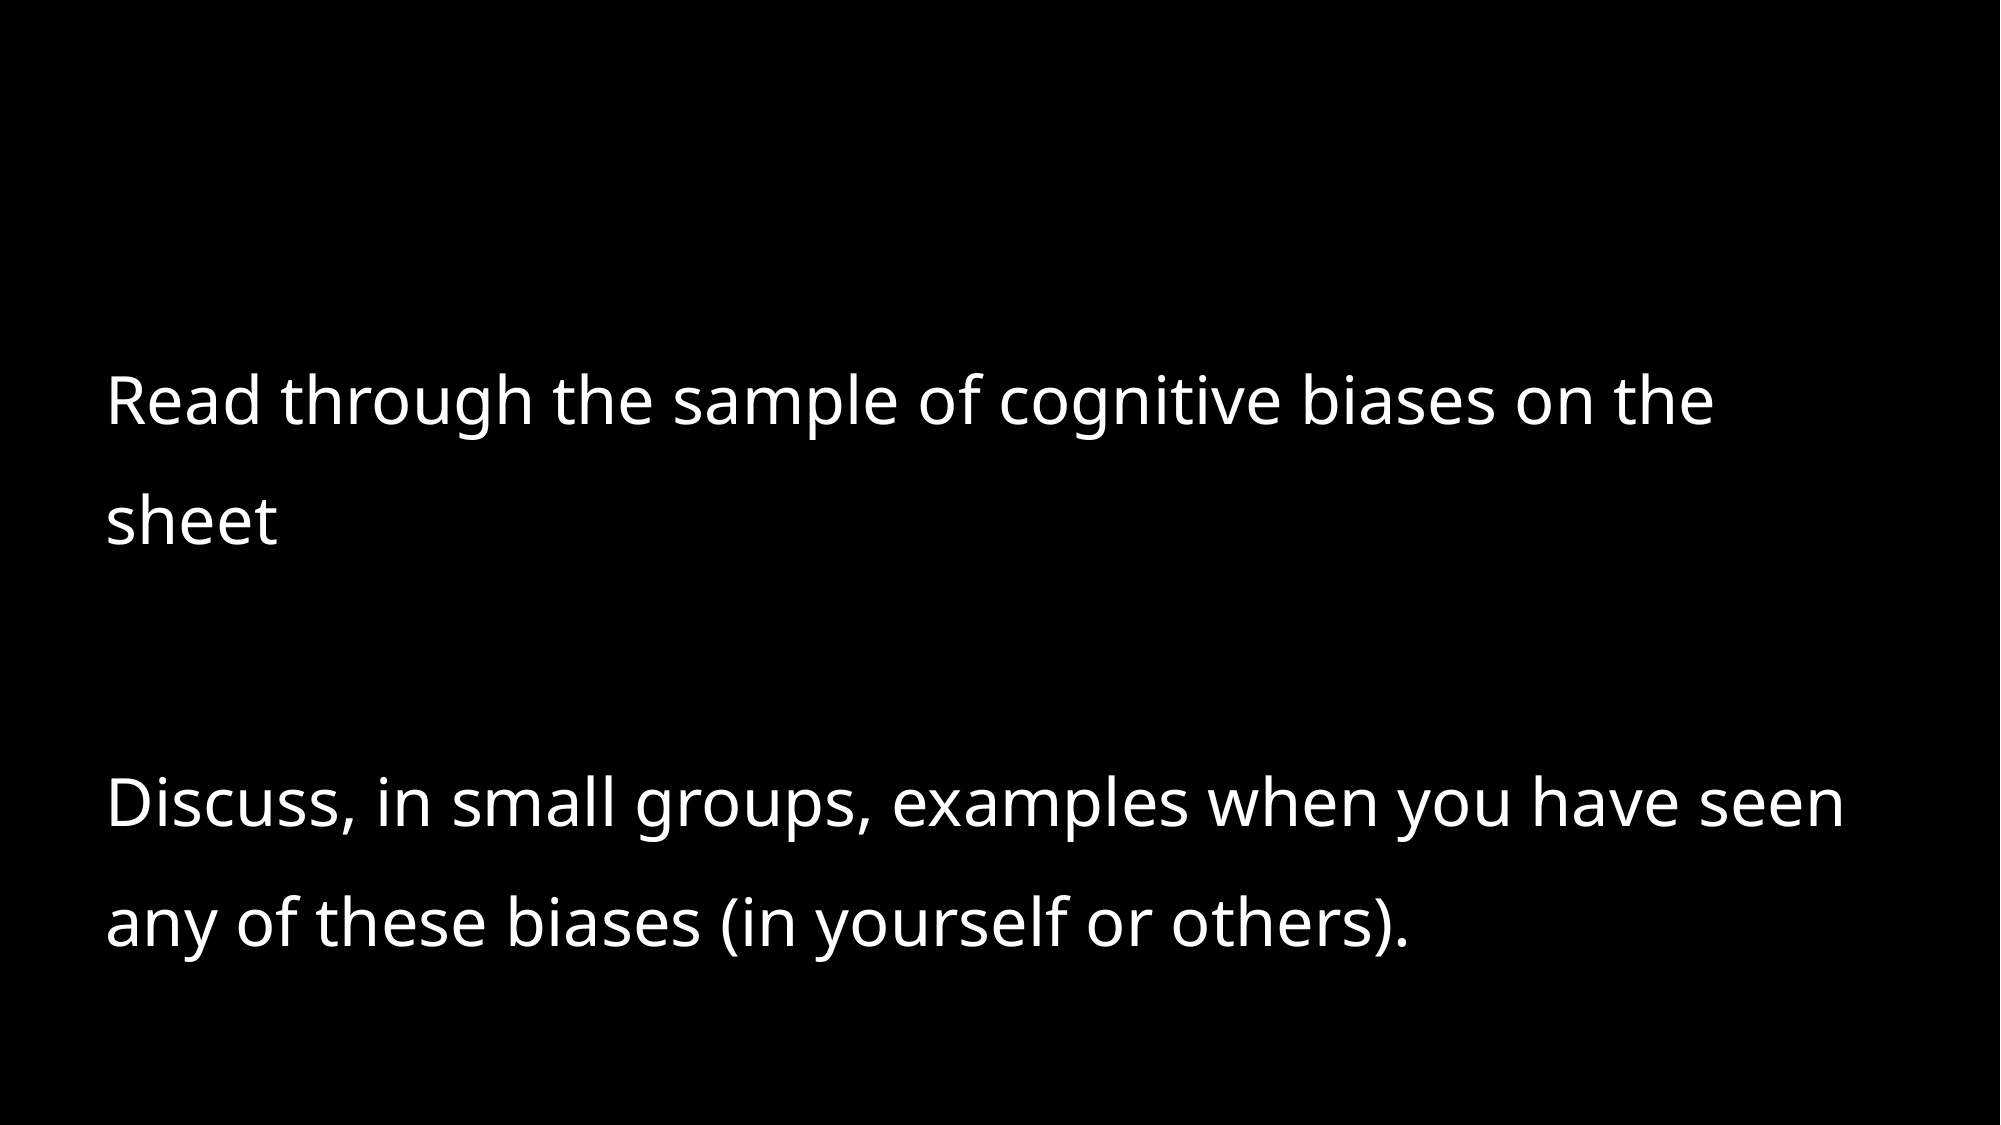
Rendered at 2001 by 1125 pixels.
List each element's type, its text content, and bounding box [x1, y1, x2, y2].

list Read through the sample of cognitive biases on the sheet Discuss, in small groups, examples when you have seen any of these biases (in yourself or others). [90, 310, 1905, 1025]
